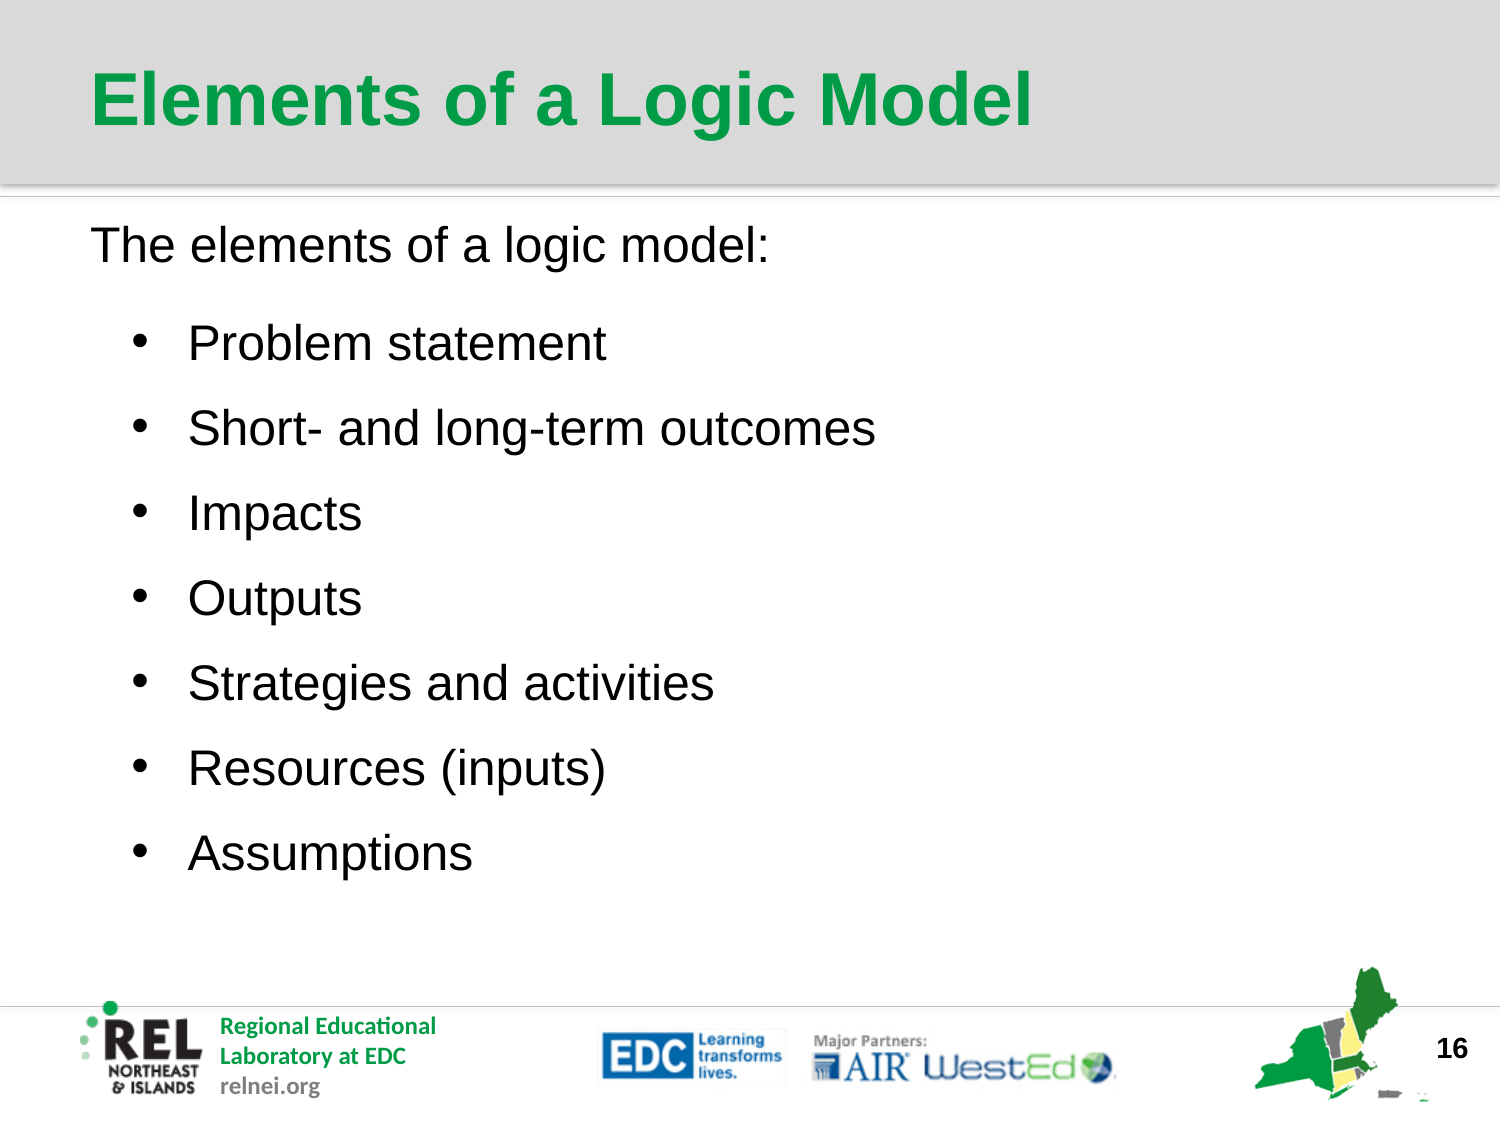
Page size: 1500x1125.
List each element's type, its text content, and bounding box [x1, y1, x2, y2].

slide_number 16 [1392, 1017, 1484, 1077]
picture [1245, 964, 1442, 1103]
picture [80, 1001, 227, 1108]
title Elements of a Logic Model [75, 25, 1425, 165]
list The elements of a logic model: Problem statement Short- and long-term outcomes Impacts Outputs Strategies and activities Resources (inputs) Assumptions [75, 205, 1425, 982]
picture [594, 1028, 1138, 1091]
